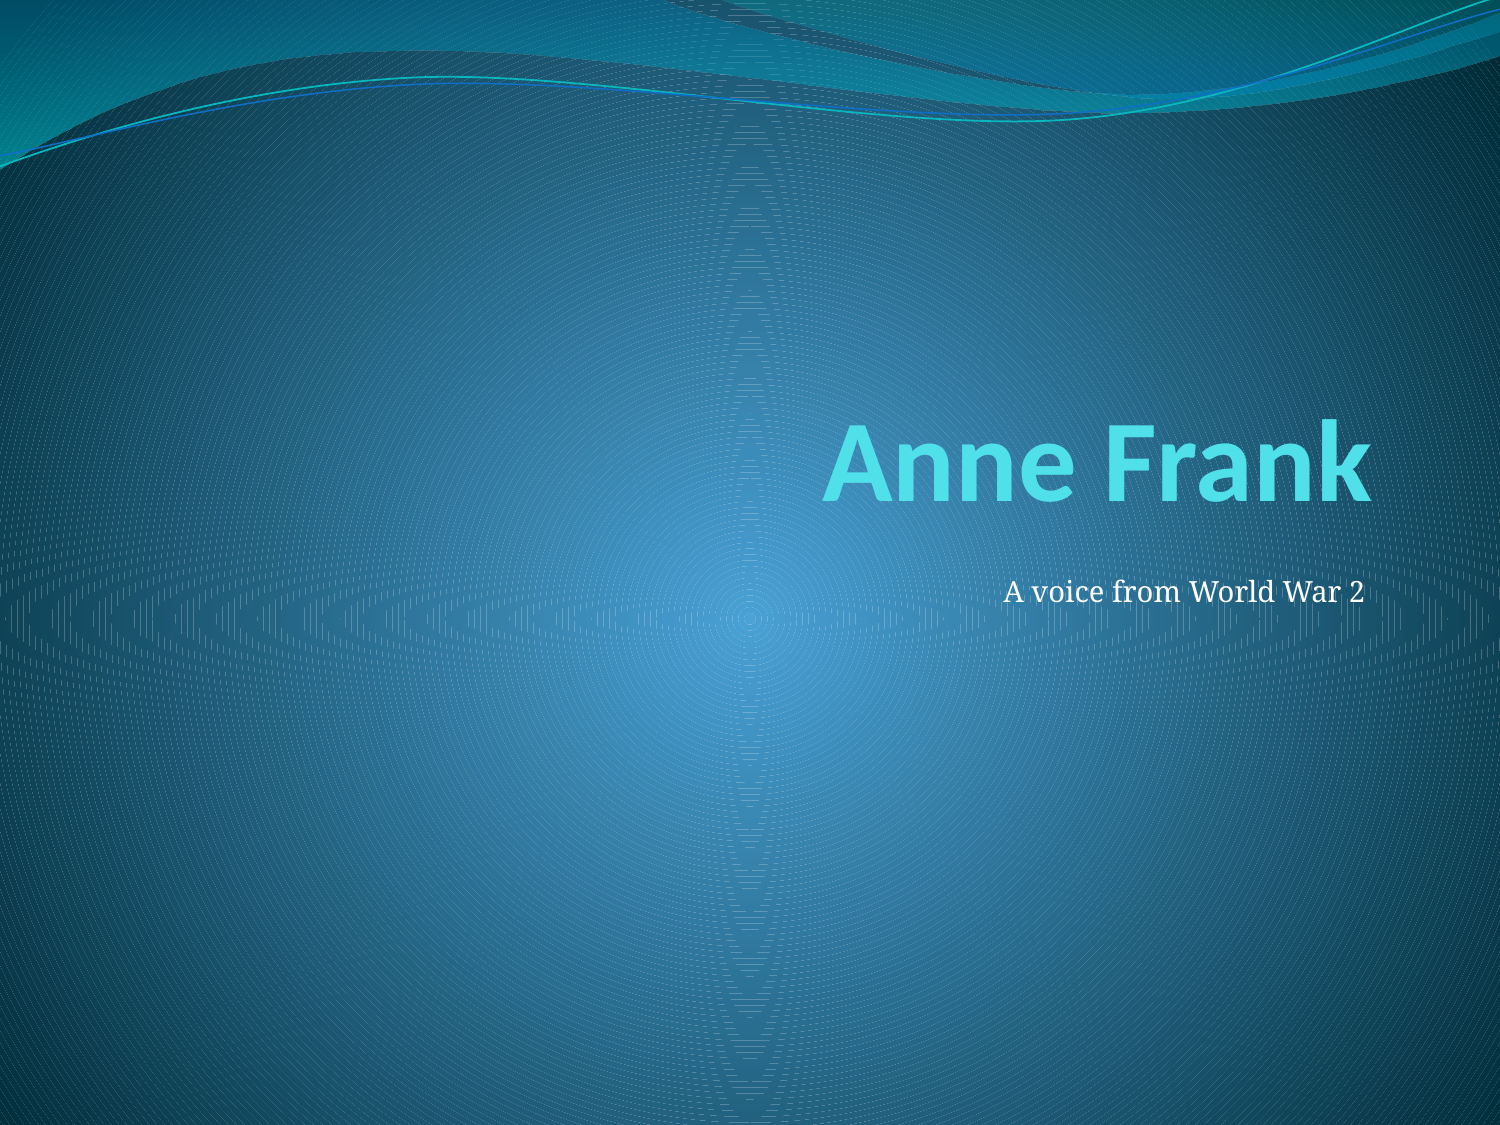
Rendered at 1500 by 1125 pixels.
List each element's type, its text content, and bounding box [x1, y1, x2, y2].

subtitle A voice from World War 2 [87, 529, 1376, 818]
title Anne Frank [87, 224, 1376, 525]
